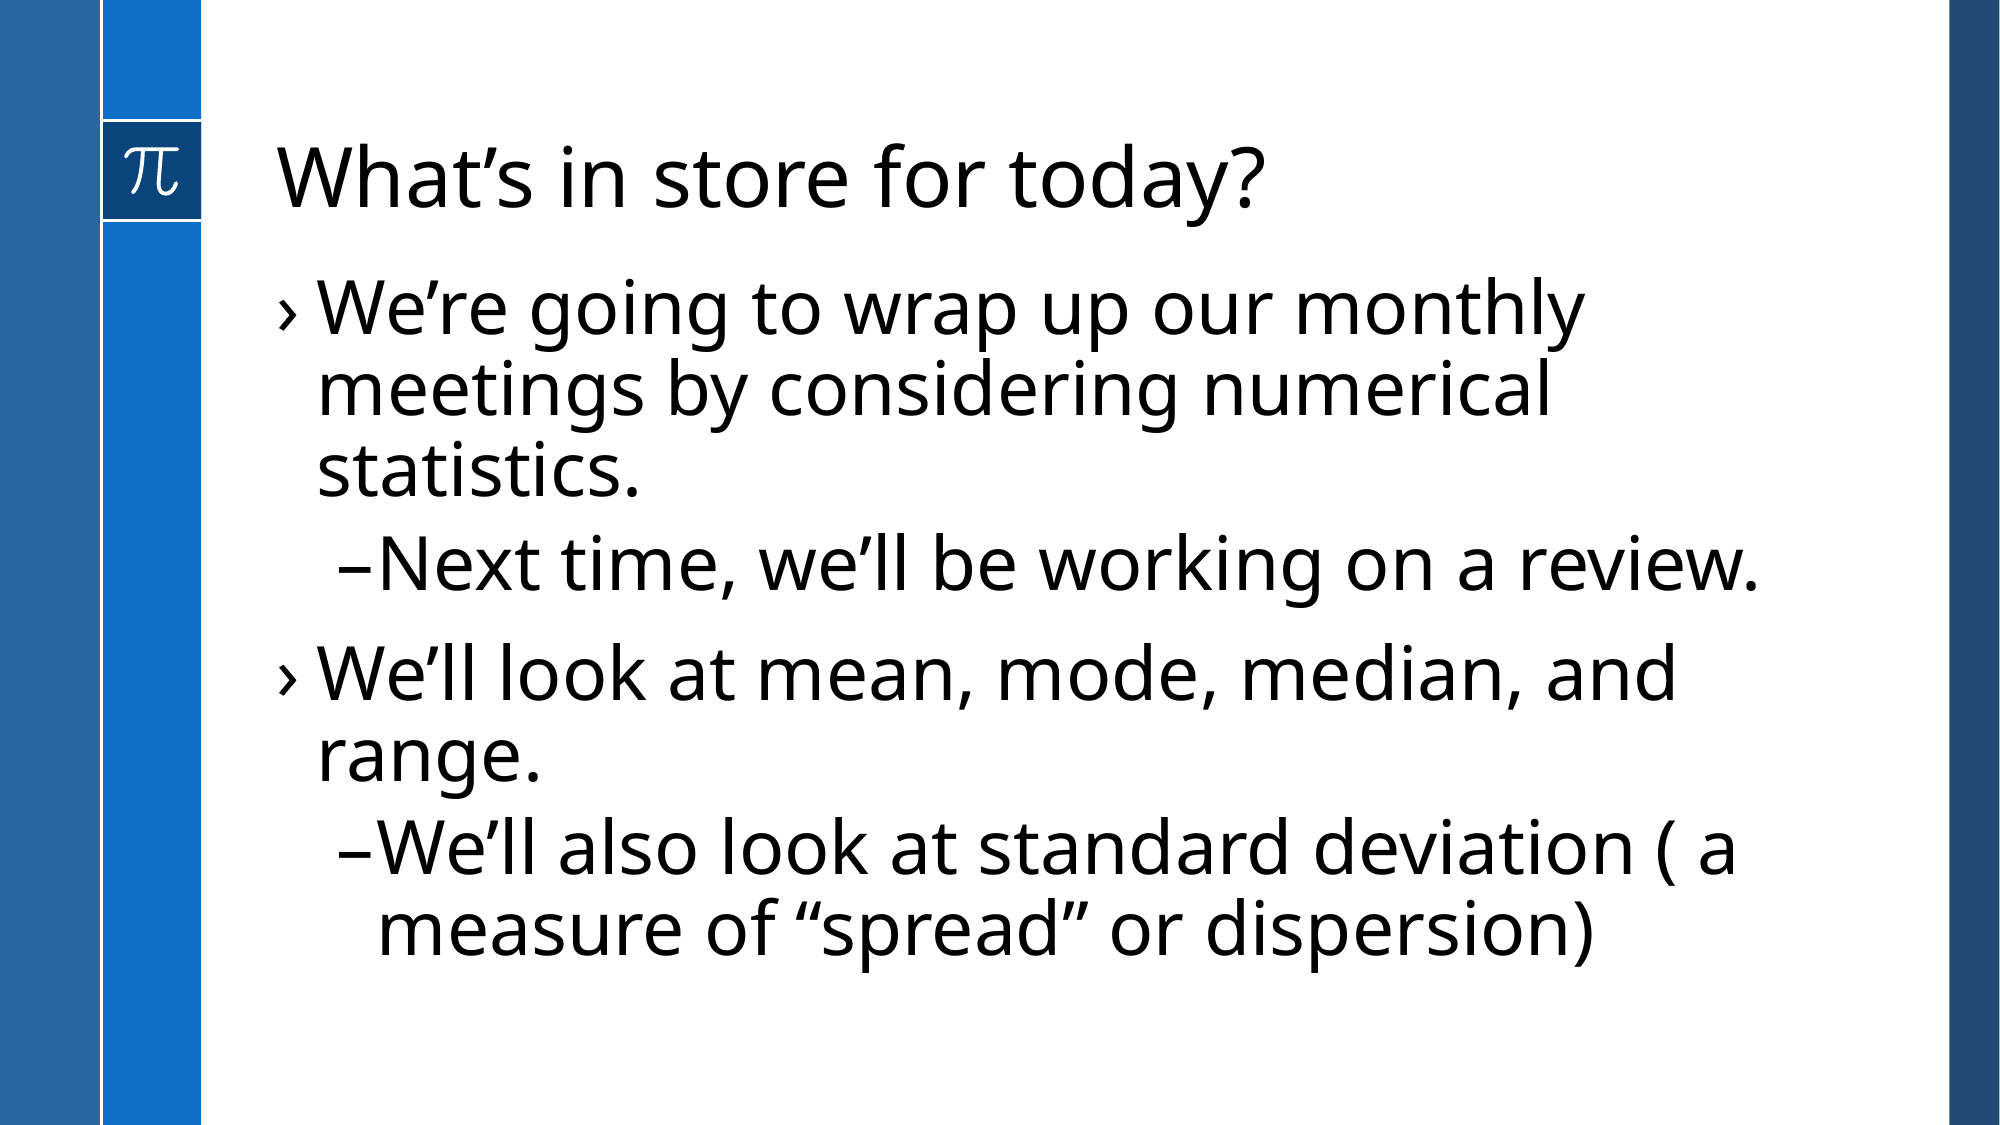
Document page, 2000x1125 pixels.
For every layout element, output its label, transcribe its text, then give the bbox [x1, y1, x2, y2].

list We’re going to wrap up our monthly meetings by considering numerical statistics. Next time, we’ll be working on a review. We’ll look at mean, mode, median, and range. We’ll also look at standard deviation ( a measure of “spread” or dispersion) [261, 262, 1867, 1013]
title What’s in store for today? [261, 29, 1867, 233]
